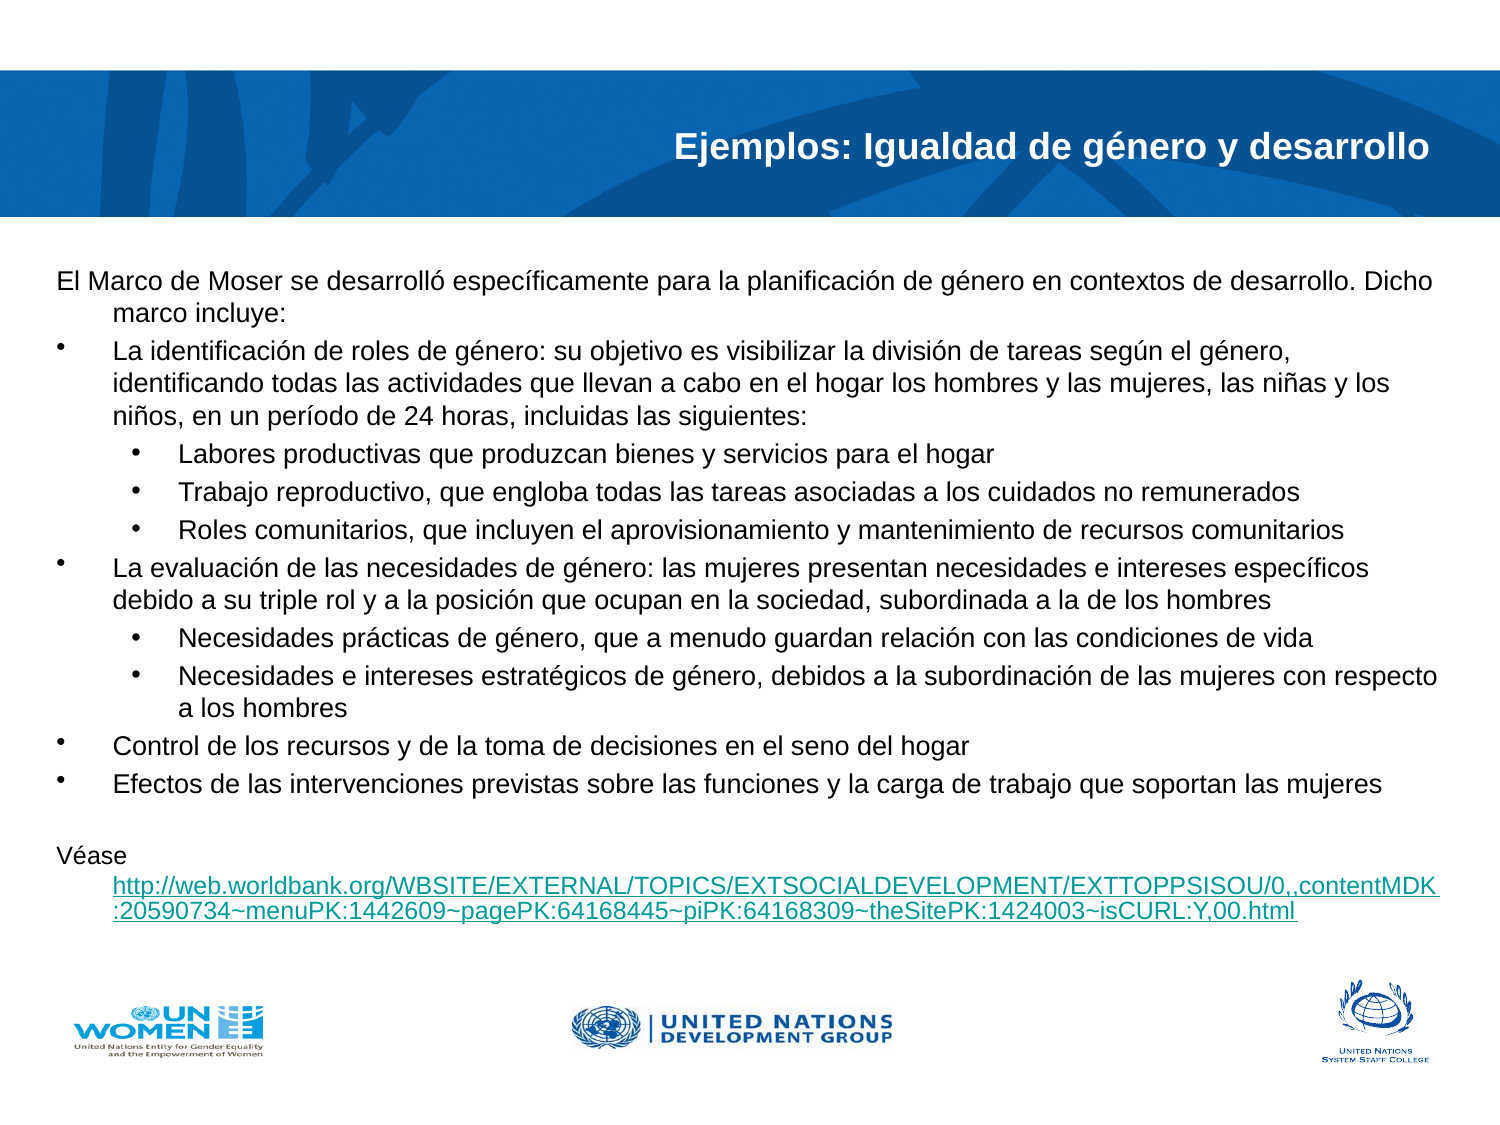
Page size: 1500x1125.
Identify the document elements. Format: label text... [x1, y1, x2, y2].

picture [1322, 979, 1429, 1063]
title Ejemplos: Igualdad de género y desarrollo [170, 94, 1447, 195]
picture [170, 1006, 179, 1018]
list El Marco de Moser se desarrolló específicamente para la planificación de género en contextos de desarrollo. Dicho marco incluye: La identificación de roles de género: su objetivo es visibilizar la división de tareas según el género, identificando todas las actividades que llevan a cabo en el hogar los hombres y las mujeres, las niñas y los niños, en un período de 24 horas, incluidas las siguientes: Labores productivas que produzcan bienes y servicios para el hogar Trabajo reproductivo, que engloba todas las tareas asociadas a los cuidados no remunerados Roles comunitarios, que incluyen el aprovisionamiento y mantenimiento de recursos comunitarios La evaluación de las necesidades de género: las mujeres presentan necesidades e intereses específicos debido a su triple rol y a la posición que ocupan en la sociedad, subordinada a la de los hombres Necesidades prácticas de género, que a menudo guardan relación con las condiciones de vida Necesidades e intereses estratégicos de género, debidos a la subordinación de las mujeres con respecto a los hombres Control de los recursos y de la toma de decisiones en el seno del hogar Efectos de las intervenciones previstas sobre las funciones y la carga de trabajo que soportan las mujeres Véase http://web.worldbank.org/WBSITE/EXTERNAL/TOPICS/EXTSOCIALDEVELOPMENT/EXTTOPPSISOU/0,,contentMDK:20590734~menuPK:1442609~pagePK:64168445~piPK:64168309~theSitePK:1424003~isCURL:Y,00.html [40, 255, 1460, 965]
picture [572, 1006, 892, 1049]
picture [194, 1006, 204, 1013]
picture [73, 1006, 263, 1058]
picture [0, 70, 1500, 217]
